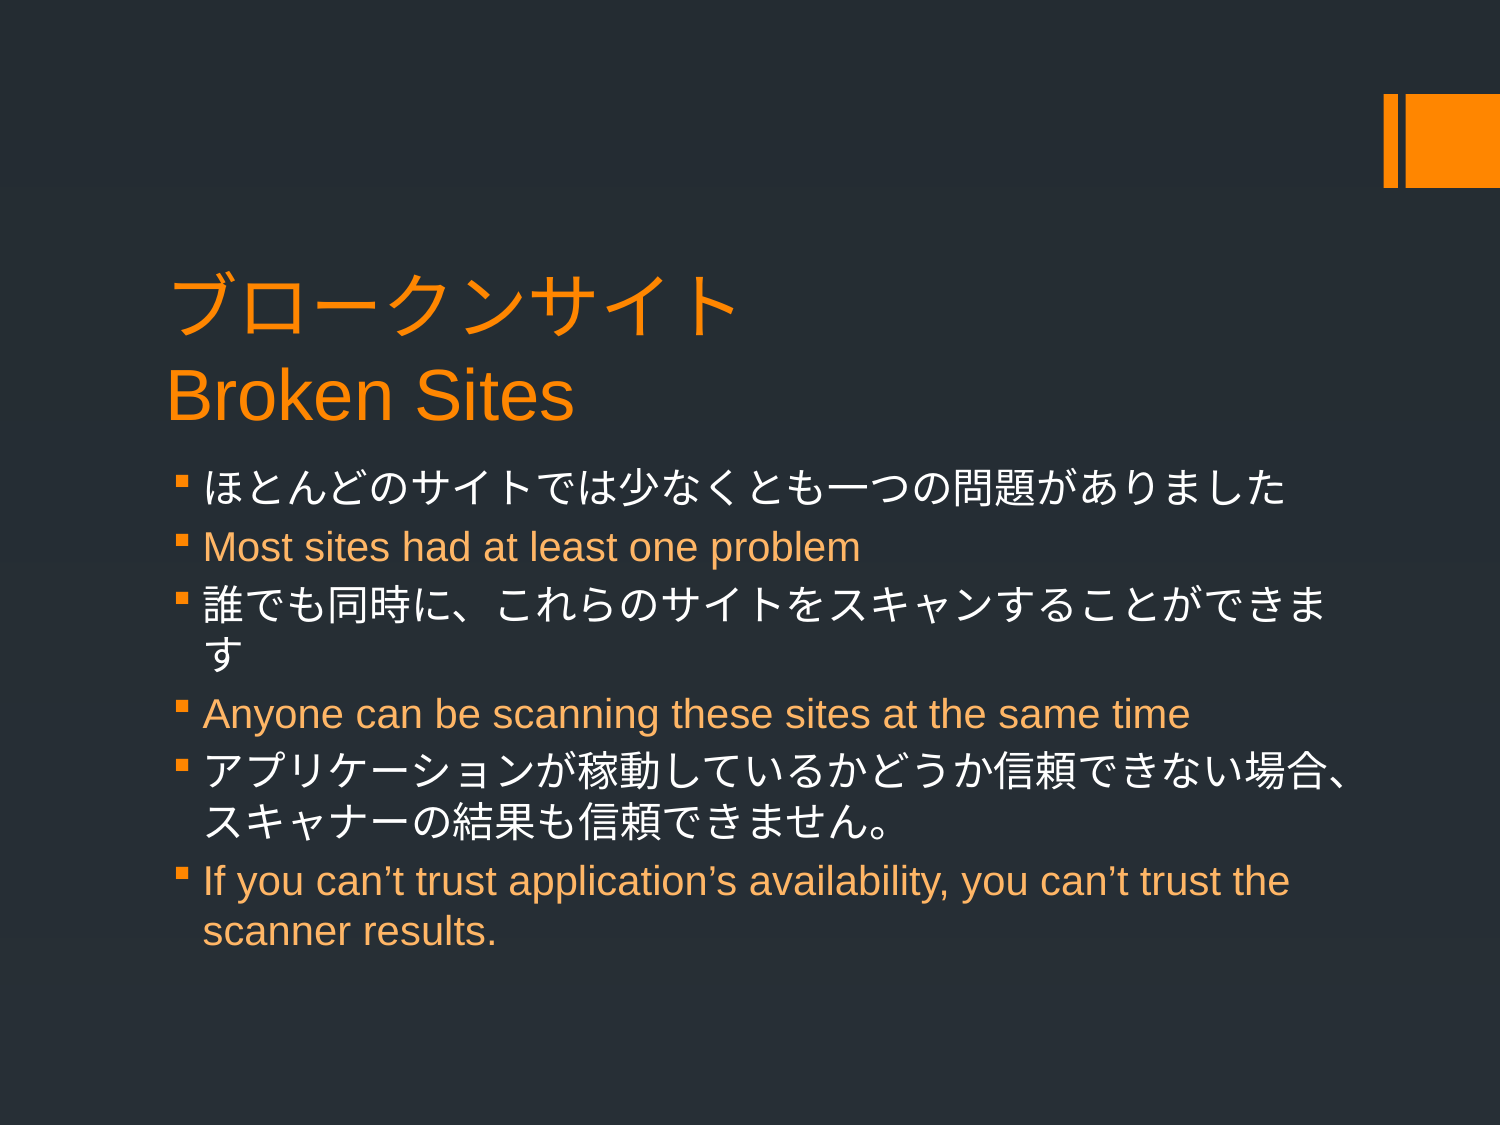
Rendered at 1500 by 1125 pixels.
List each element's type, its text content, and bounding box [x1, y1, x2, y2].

list ほとんどのサイトでは少なくとも一つの問題がありました Most sites had at least one problem 誰でも同時に、これらのサイトをスキャンすることができます Anyone can be scanning these sites at the same time アプリケーションが稼動しているかどうか信頼できない場合、スキャナーの結果も信頼できません。 If you can’t trust application’s availability, you can’t trust the scanner results. [150, 454, 1350, 1035]
title ブロークンサイト Broken Sites [150, 253, 1350, 443]
